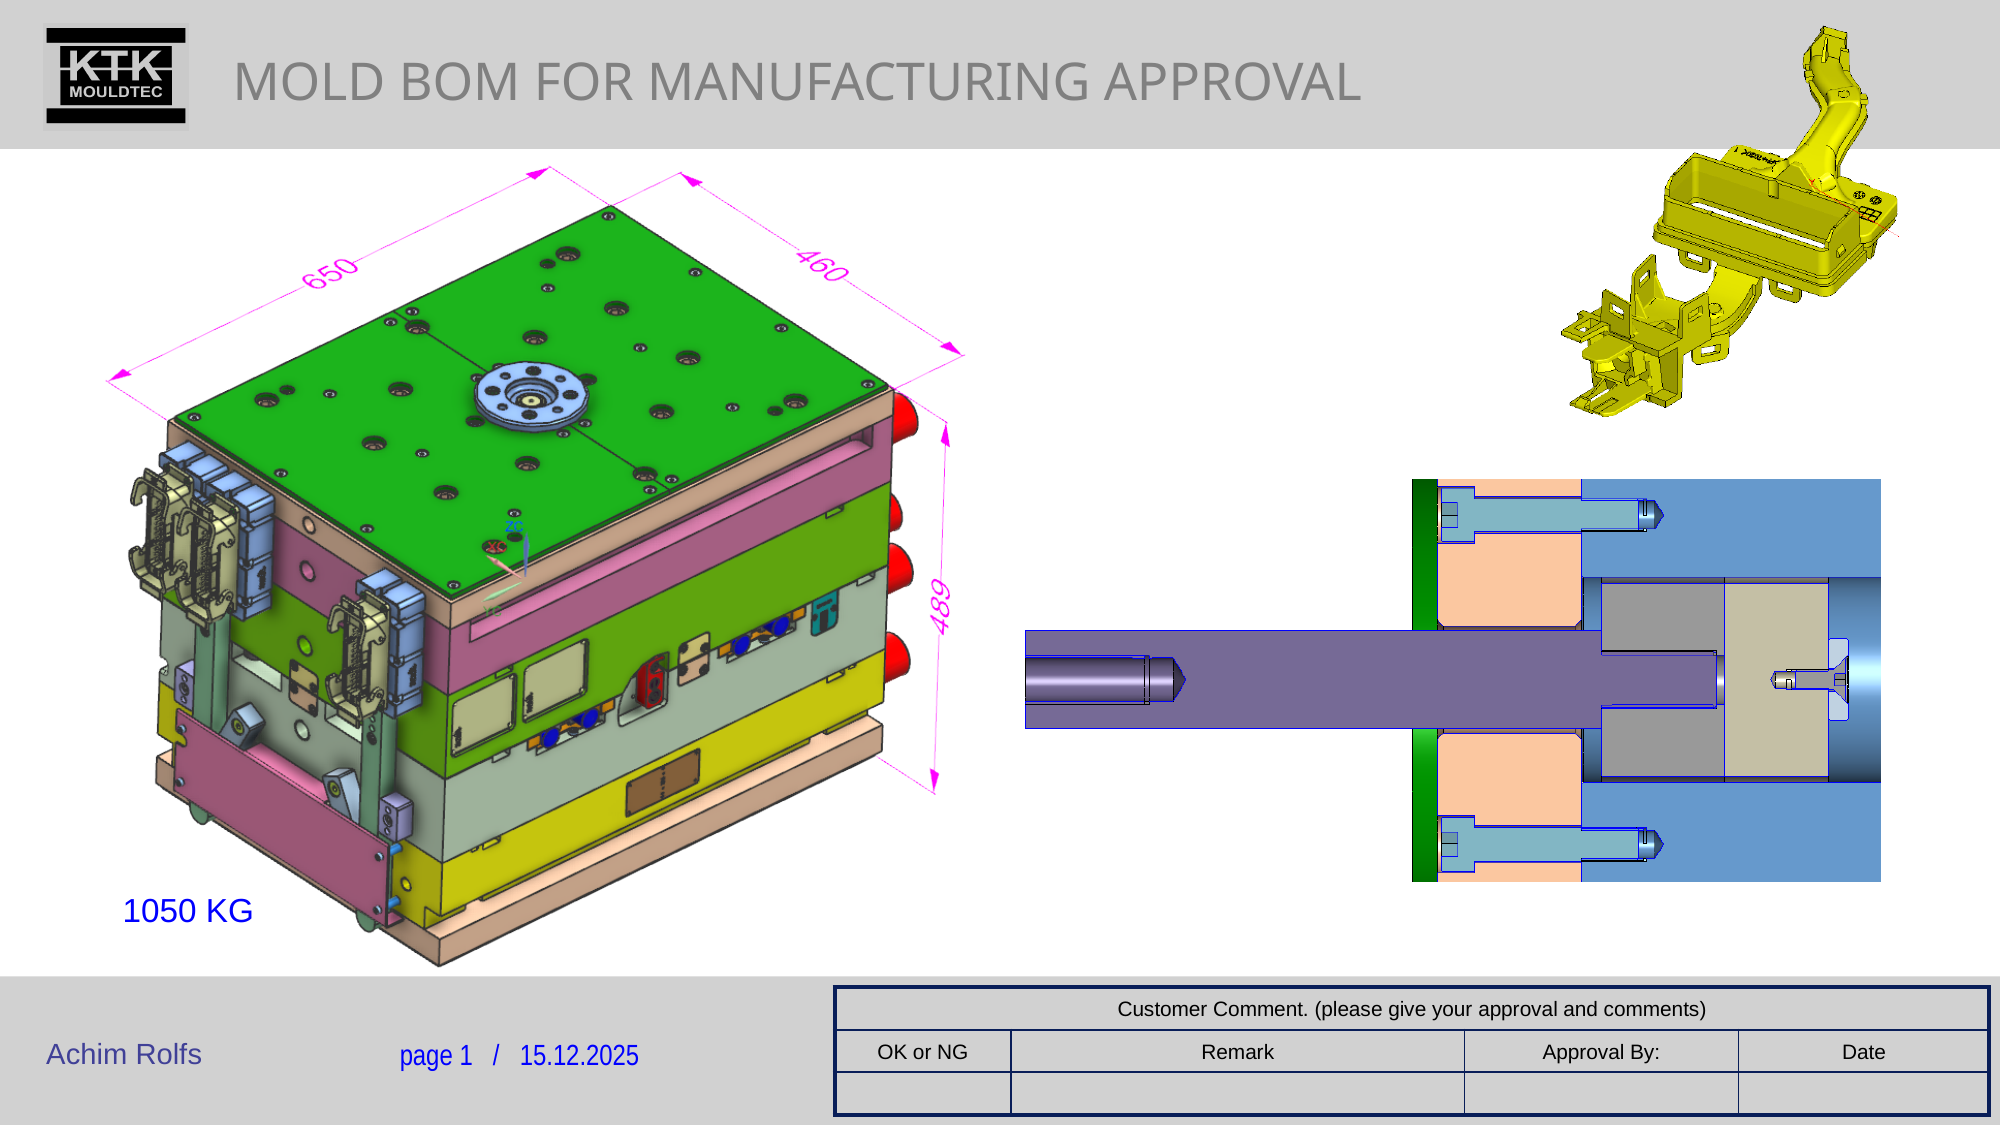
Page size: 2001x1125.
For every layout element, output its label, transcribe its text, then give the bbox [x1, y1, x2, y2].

picture [1005, 479, 1881, 883]
picture [1554, 23, 1900, 426]
text_box page 1 / 15.12.2025 [370, 1011, 670, 1066]
picture [102, 142, 978, 983]
